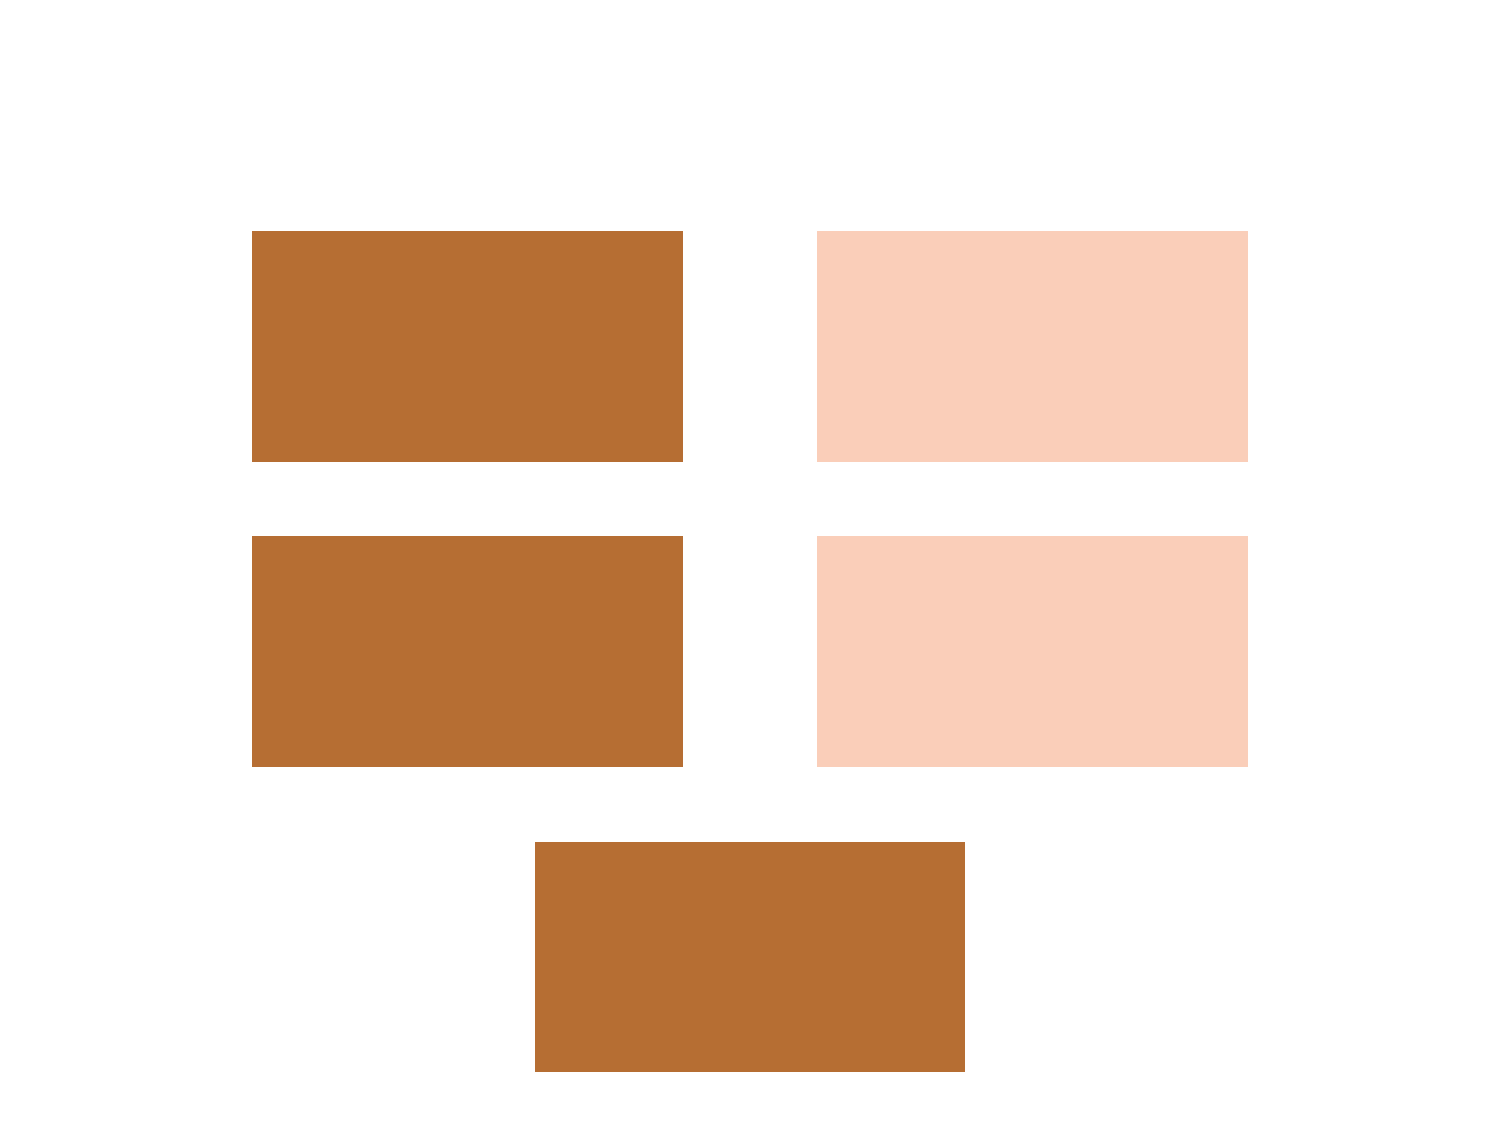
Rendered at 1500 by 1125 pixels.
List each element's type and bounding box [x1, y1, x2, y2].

text_box [249, 228, 1251, 897]
